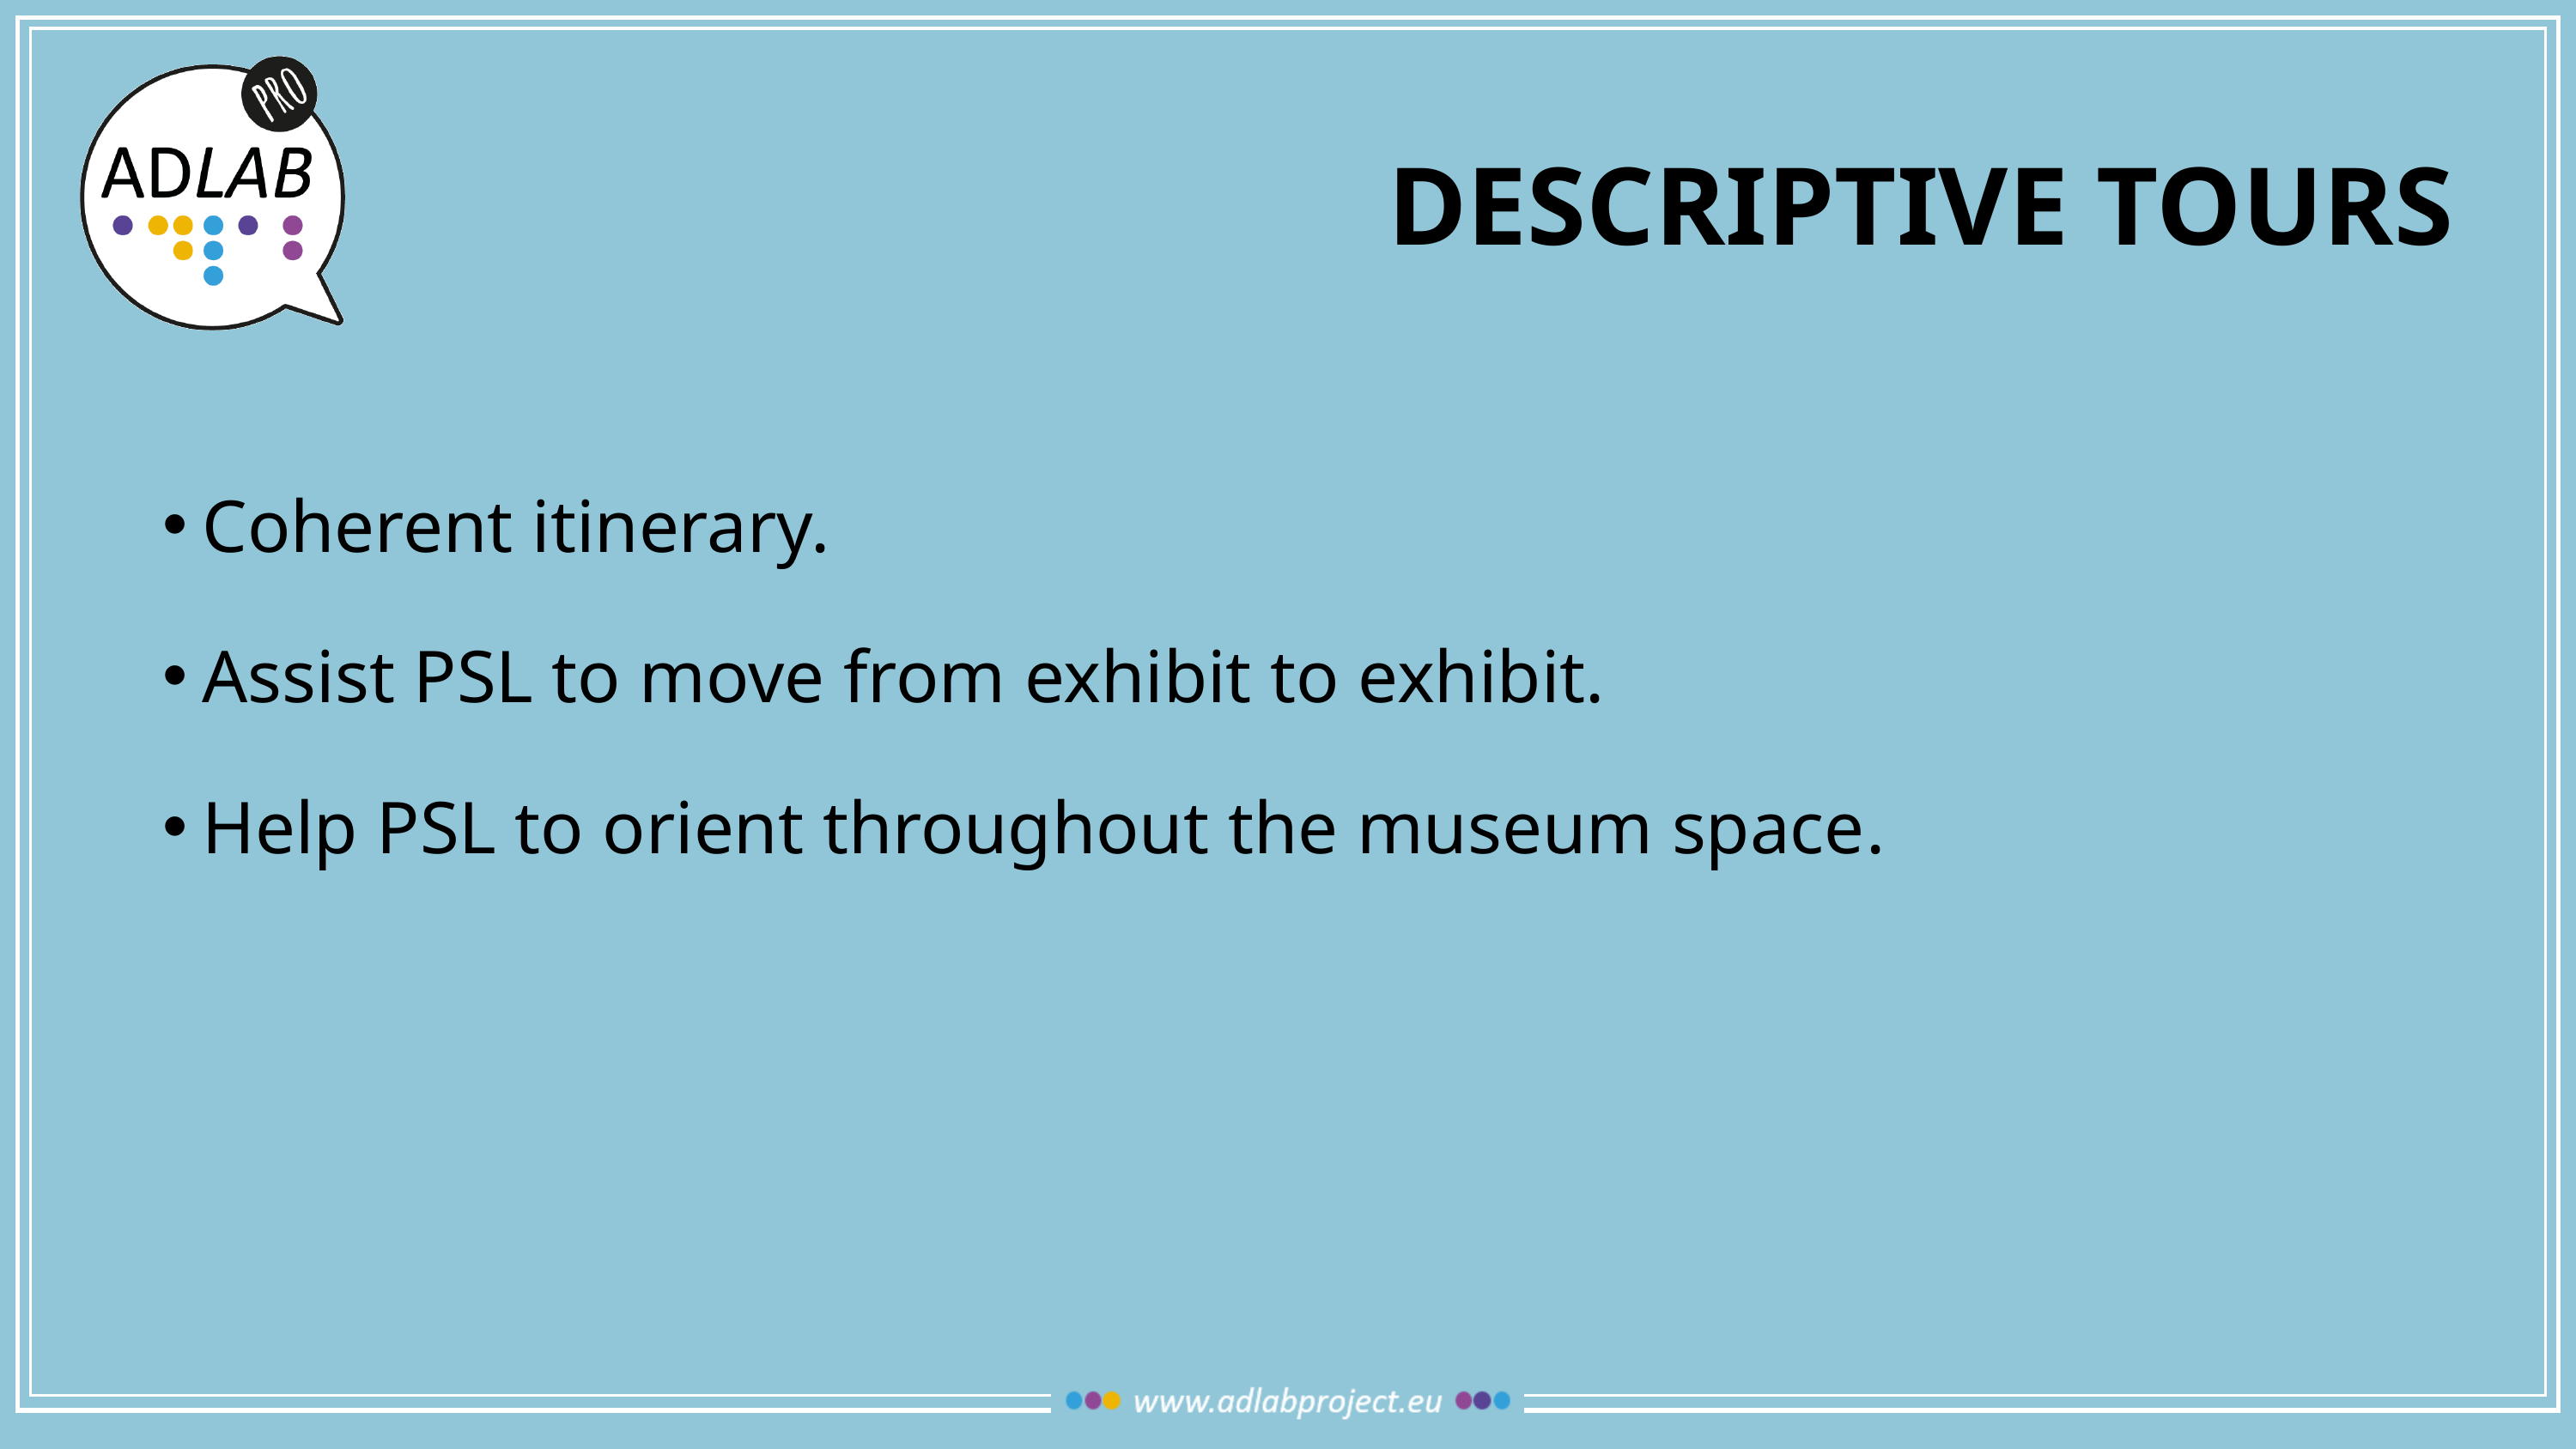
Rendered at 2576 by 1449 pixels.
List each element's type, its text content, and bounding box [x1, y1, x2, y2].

title Descriptive tours [384, 70, 2467, 351]
list Coherent itinerary. Assist PSL to move from exhibit to exhibit. Help PSL to orient throughout the museum space. [150, 431, 2467, 1087]
picture [72, 49, 353, 330]
picture [1051, 1378, 1524, 1429]
